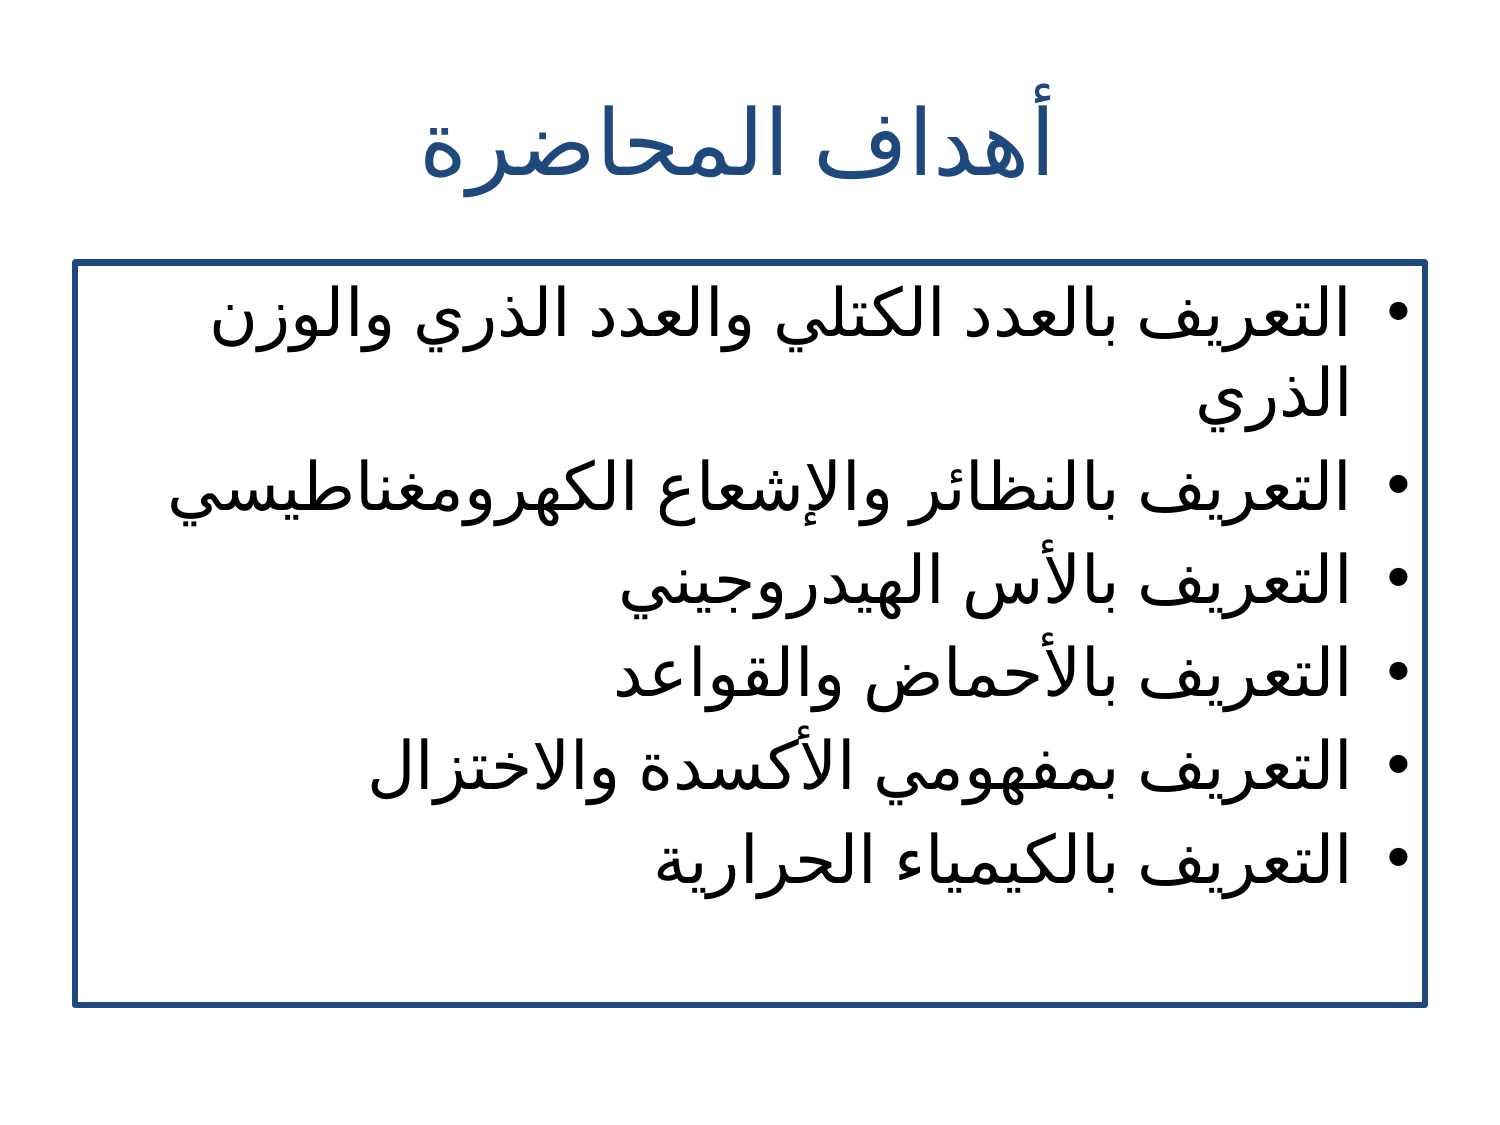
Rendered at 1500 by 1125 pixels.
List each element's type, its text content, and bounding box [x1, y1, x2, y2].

list التعريف بالعدد الكتلي والعدد الذري والوزن الذري التعريف بالنظائر والإشعاع الكهرومغناطيسي التعريف بالأس الهيدروجيني التعريف بالأحماض والقواعد التعريف بمفهومي الأكسدة والاختزال التعريف بالكيمياء الحرارية [75, 262, 1425, 1005]
title أهداف المحاضرة [75, 45, 1425, 233]
